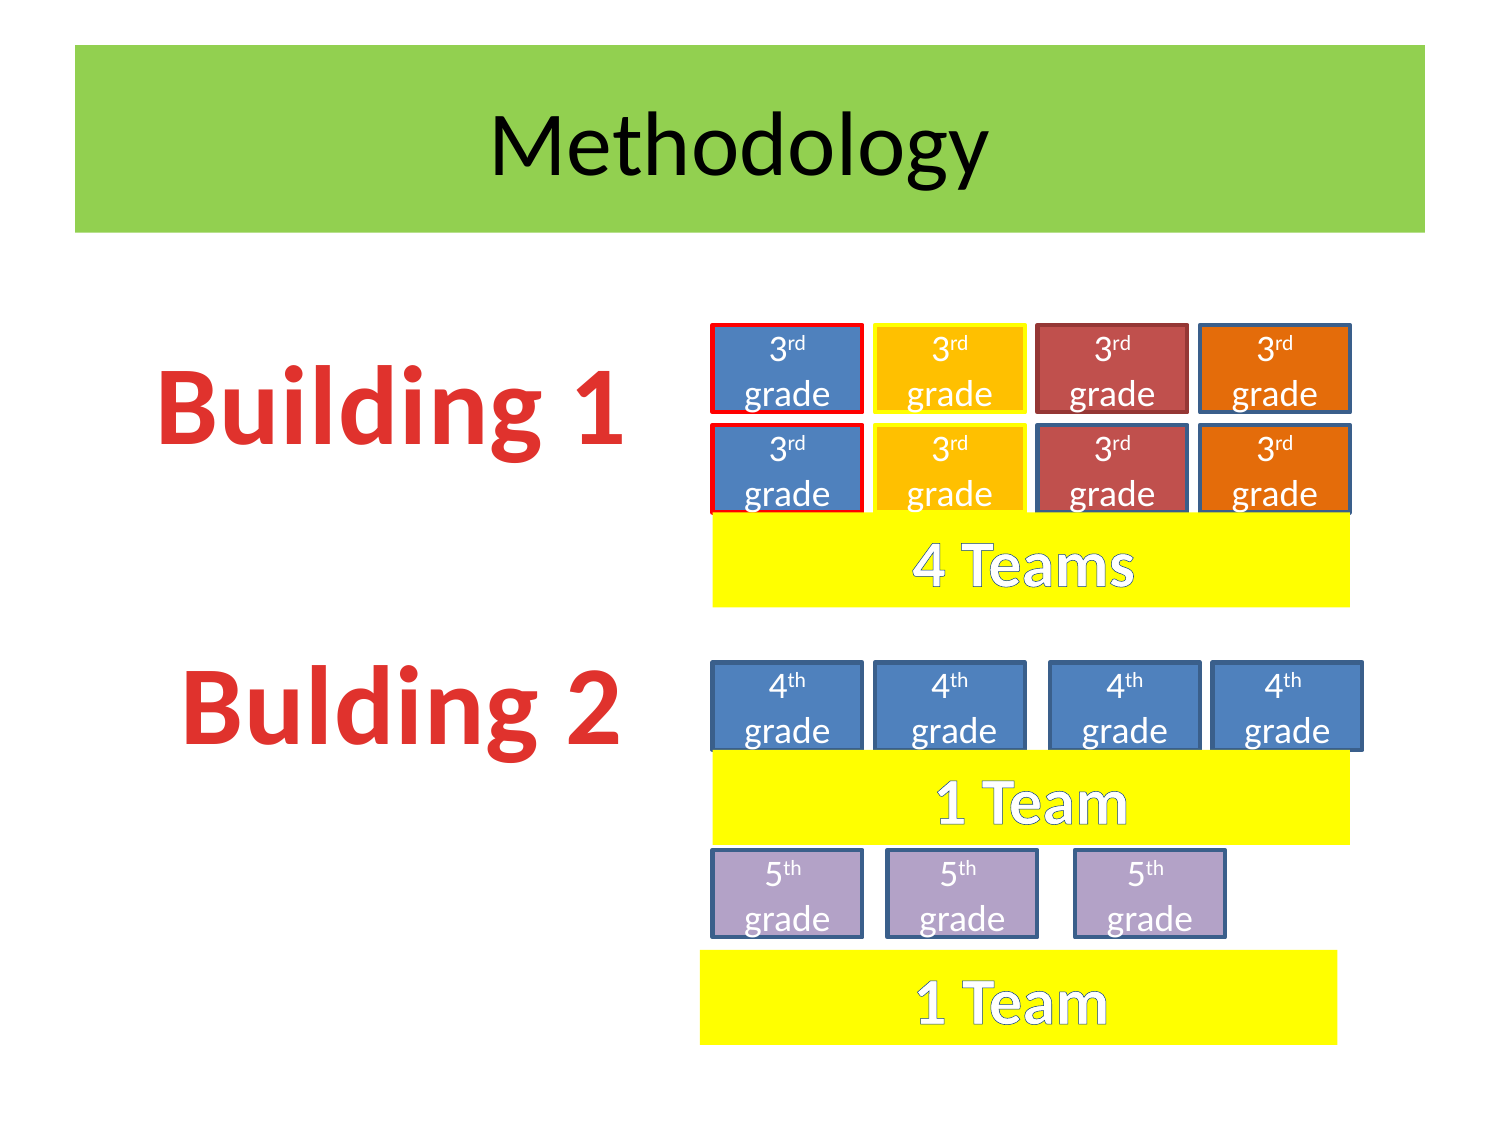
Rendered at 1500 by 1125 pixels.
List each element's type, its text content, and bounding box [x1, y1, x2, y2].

text_box 4 Teams [712, 512, 1350, 608]
text_box 3rd grade [1198, 423, 1352, 515]
text_box 4th grade [873, 660, 1027, 749]
text_box 5th grade [1073, 848, 1227, 939]
text_box 4th grade [710, 660, 864, 752]
text_box 3rd grade [873, 323, 1027, 414]
text_box 1 Team [712, 749, 1350, 845]
text_box 3rd grade [1198, 323, 1352, 414]
text_box 4th grade [1210, 660, 1364, 752]
text_box 3rd grade [710, 323, 864, 414]
text_box 1 Team [699, 949, 1338, 1045]
text_box 3rd grade [1035, 323, 1189, 414]
text_box 3rd grade [873, 423, 1027, 512]
text_box 3rd grade [1035, 423, 1189, 512]
text_box Building 1 [140, 324, 643, 475]
text_box 5th grade [885, 848, 1039, 939]
text_box 3rd grade [710, 423, 864, 515]
text_box Bulding 2 [165, 624, 639, 775]
text_box 4th grade [1048, 660, 1202, 749]
text_box 5th grade [710, 848, 864, 939]
title Methodology [75, 45, 1425, 233]
